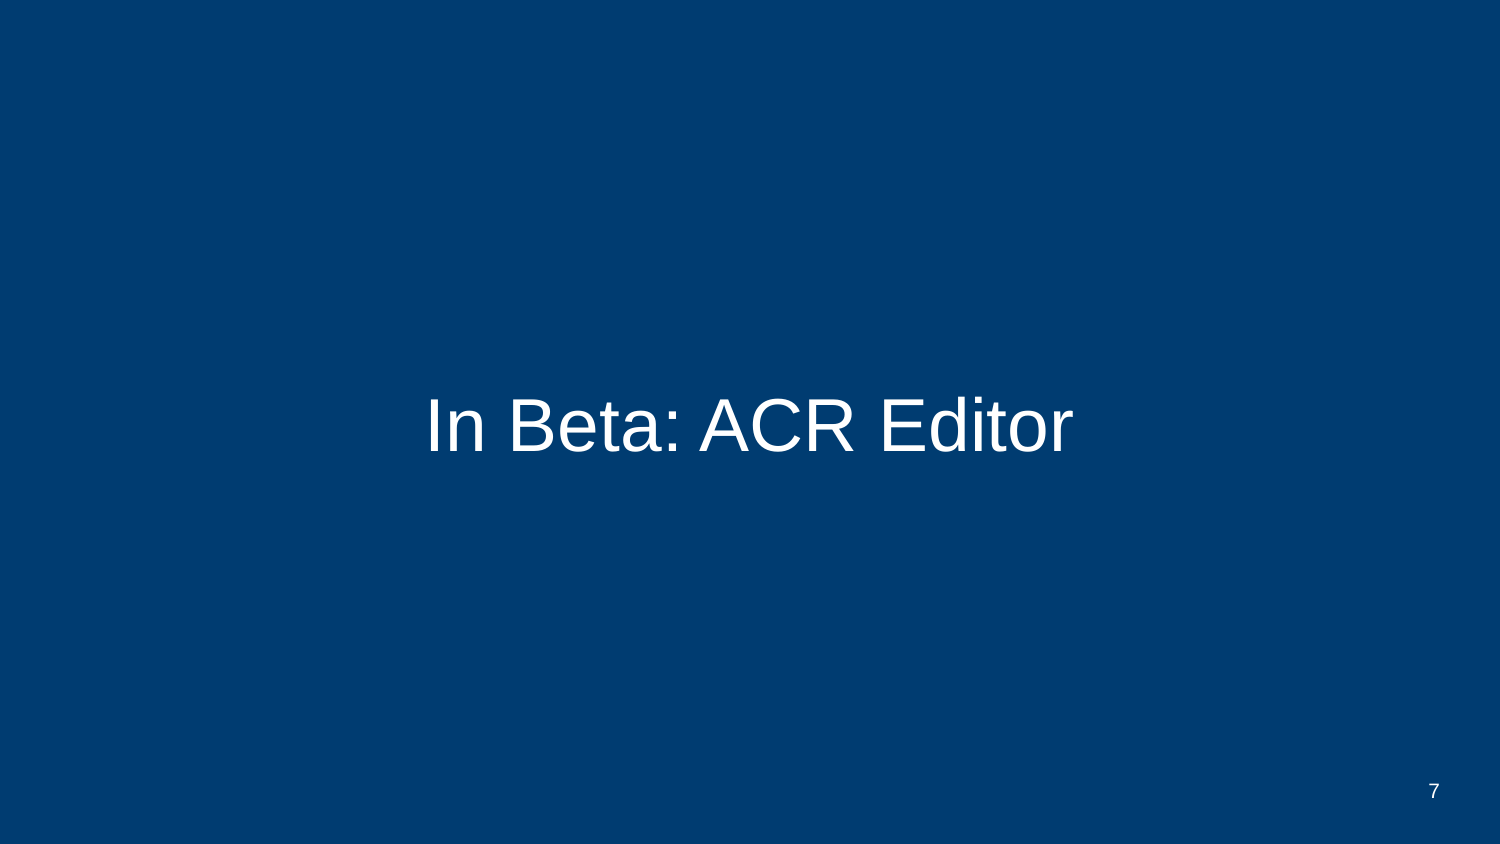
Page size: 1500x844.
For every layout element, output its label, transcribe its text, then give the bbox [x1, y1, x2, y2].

title In Beta: ACR Editor [51, 227, 1449, 617]
slide_number 7 [1364, 757, 1455, 823]
